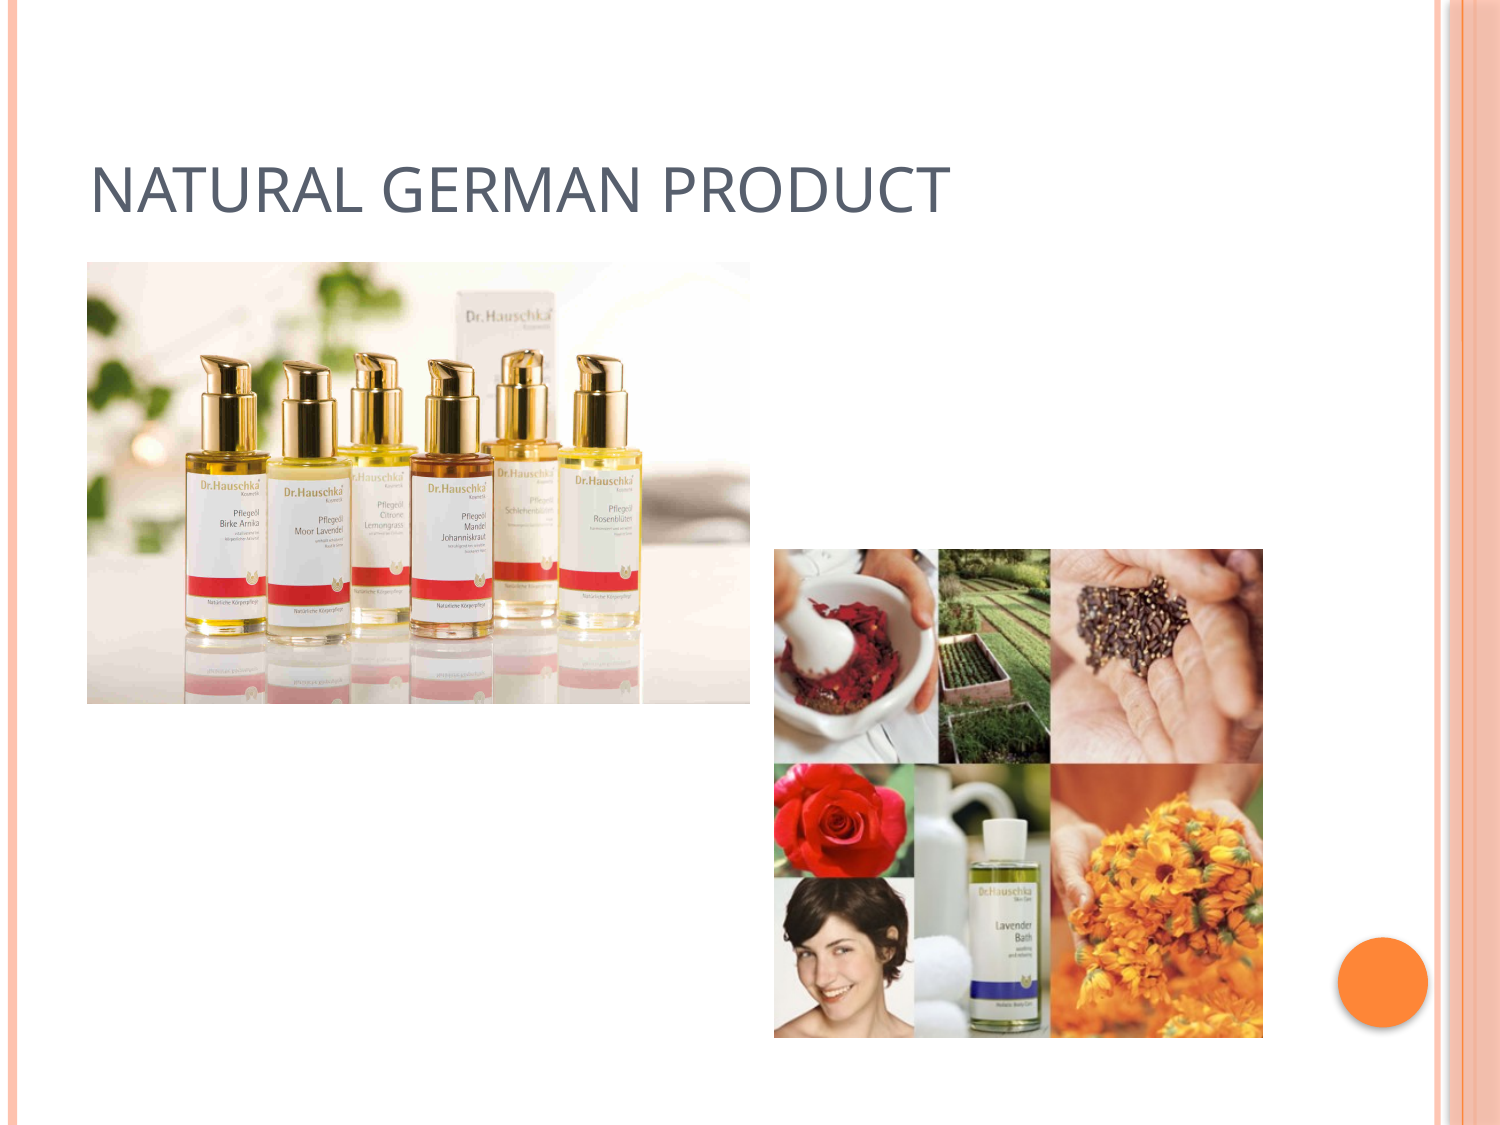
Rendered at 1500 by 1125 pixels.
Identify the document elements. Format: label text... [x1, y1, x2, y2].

title Natural German Product [75, 45, 1300, 233]
picture [774, 549, 1263, 1038]
picture [86, 261, 751, 705]
